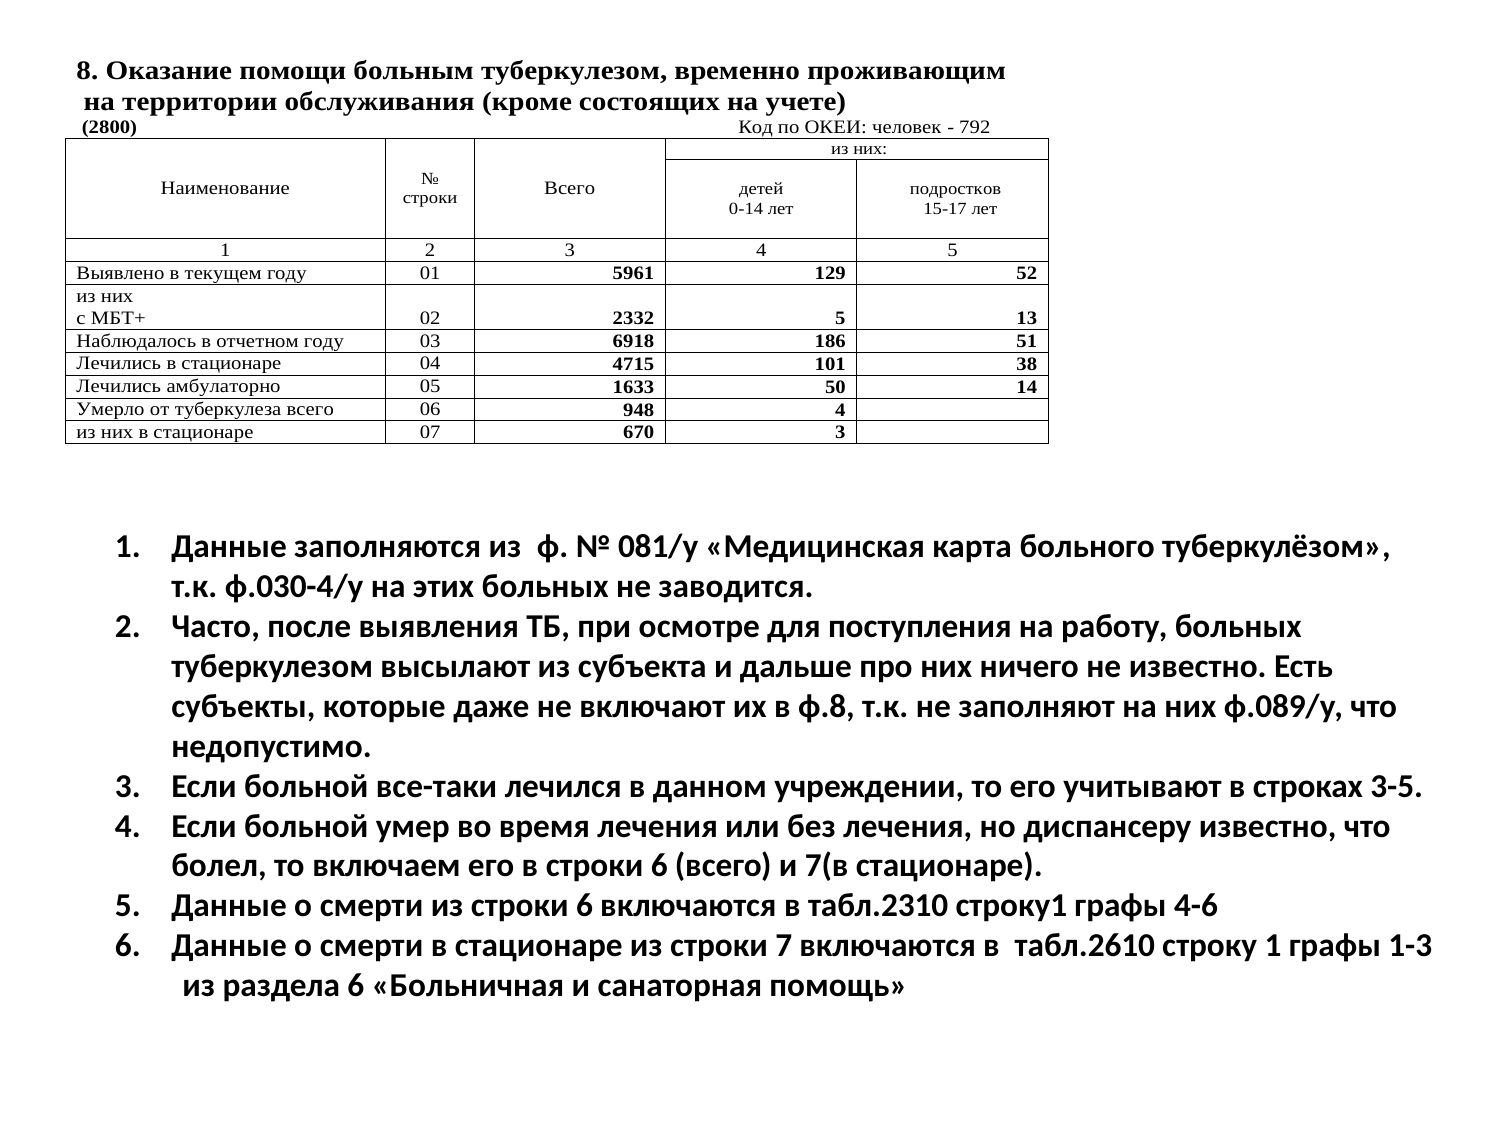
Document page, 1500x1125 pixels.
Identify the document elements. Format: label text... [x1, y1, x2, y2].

text_box Данные заполняются из ф. № 081/у «Медицинская карта больного туберкулёзом», т.к. ф.030-4/у на этих больных не заводится. Часто, после выявления ТБ, при осмотре для поступления на работу, больных туберкулезом высылают из субъекта и дальше про них ничего не известно. Есть субъекты, которые даже не включают их в ф.8, т.к. не заполняют на них ф.089/у, что недопустимо. Если больной все-таки лечился в данном учреждении, то его учитывают в строках 3-5. Если больной умер во время лечения или без лечения, но диспансеру известно, что болел, то включаем его в строки 6 (всего) и 7(в стационаре). Данные о смерти из строки 6 включаются в табл.2310 строку1 графы 4-6 Данные о смерти в стационаре из строки 7 включаются в табл.2610 строку 1 графы 1-3 из раздела 6 «Больничная и санаторная помощь» [100, 516, 1454, 1011]
picture [64, 54, 1500, 469]
